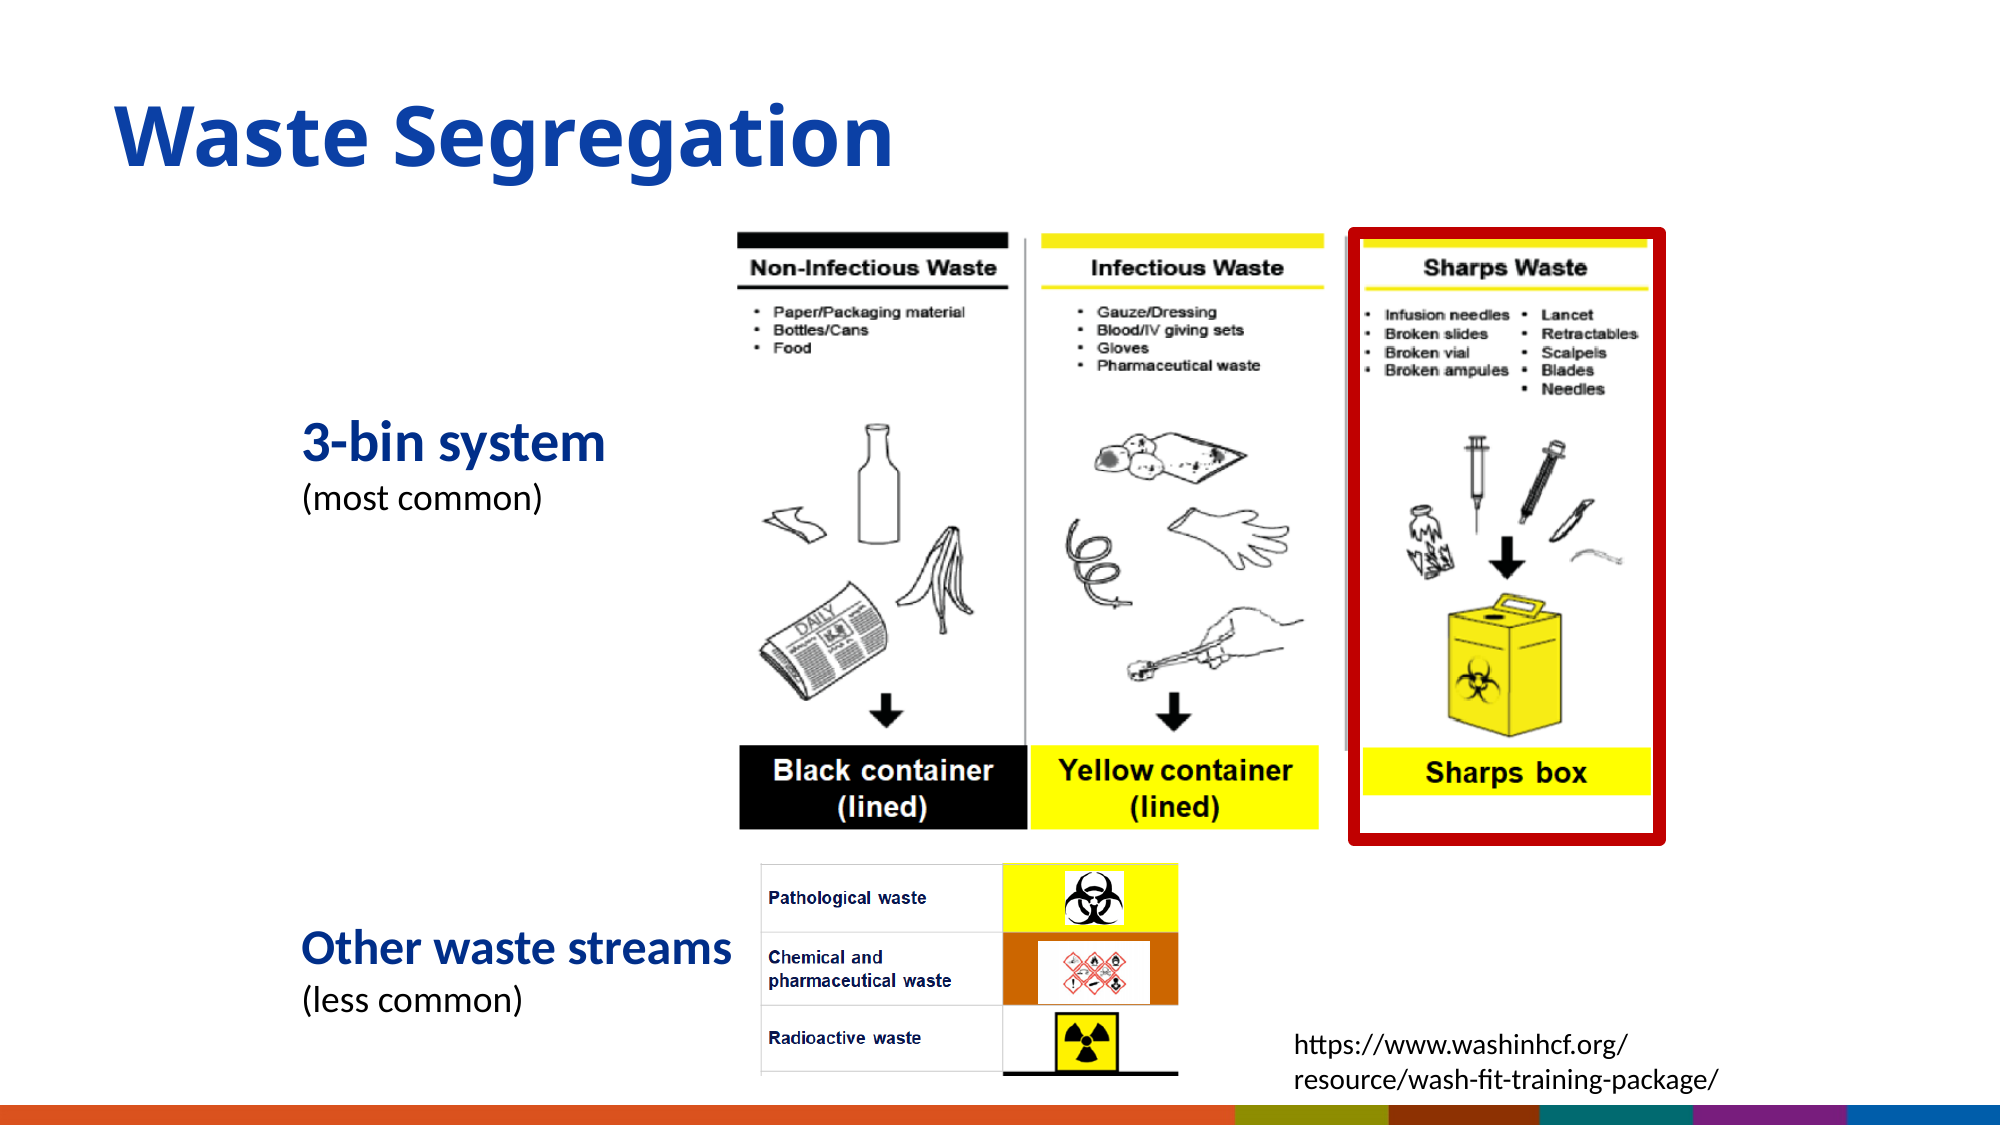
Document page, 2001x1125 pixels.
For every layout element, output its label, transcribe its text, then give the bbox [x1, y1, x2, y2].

text_box 3-bin system (most common) [284, 393, 642, 527]
picture [0, 1105, 2000, 1125]
picture [760, 863, 1179, 1076]
title Waste Segregation (4) [99, 45, 1900, 191]
picture [726, 214, 1660, 842]
text_box https://www.washinhcf.org/resource/wash-fit-training-package/ [1279, 1017, 1750, 1103]
text_box Other waste streams (less common) [284, 905, 754, 1029]
